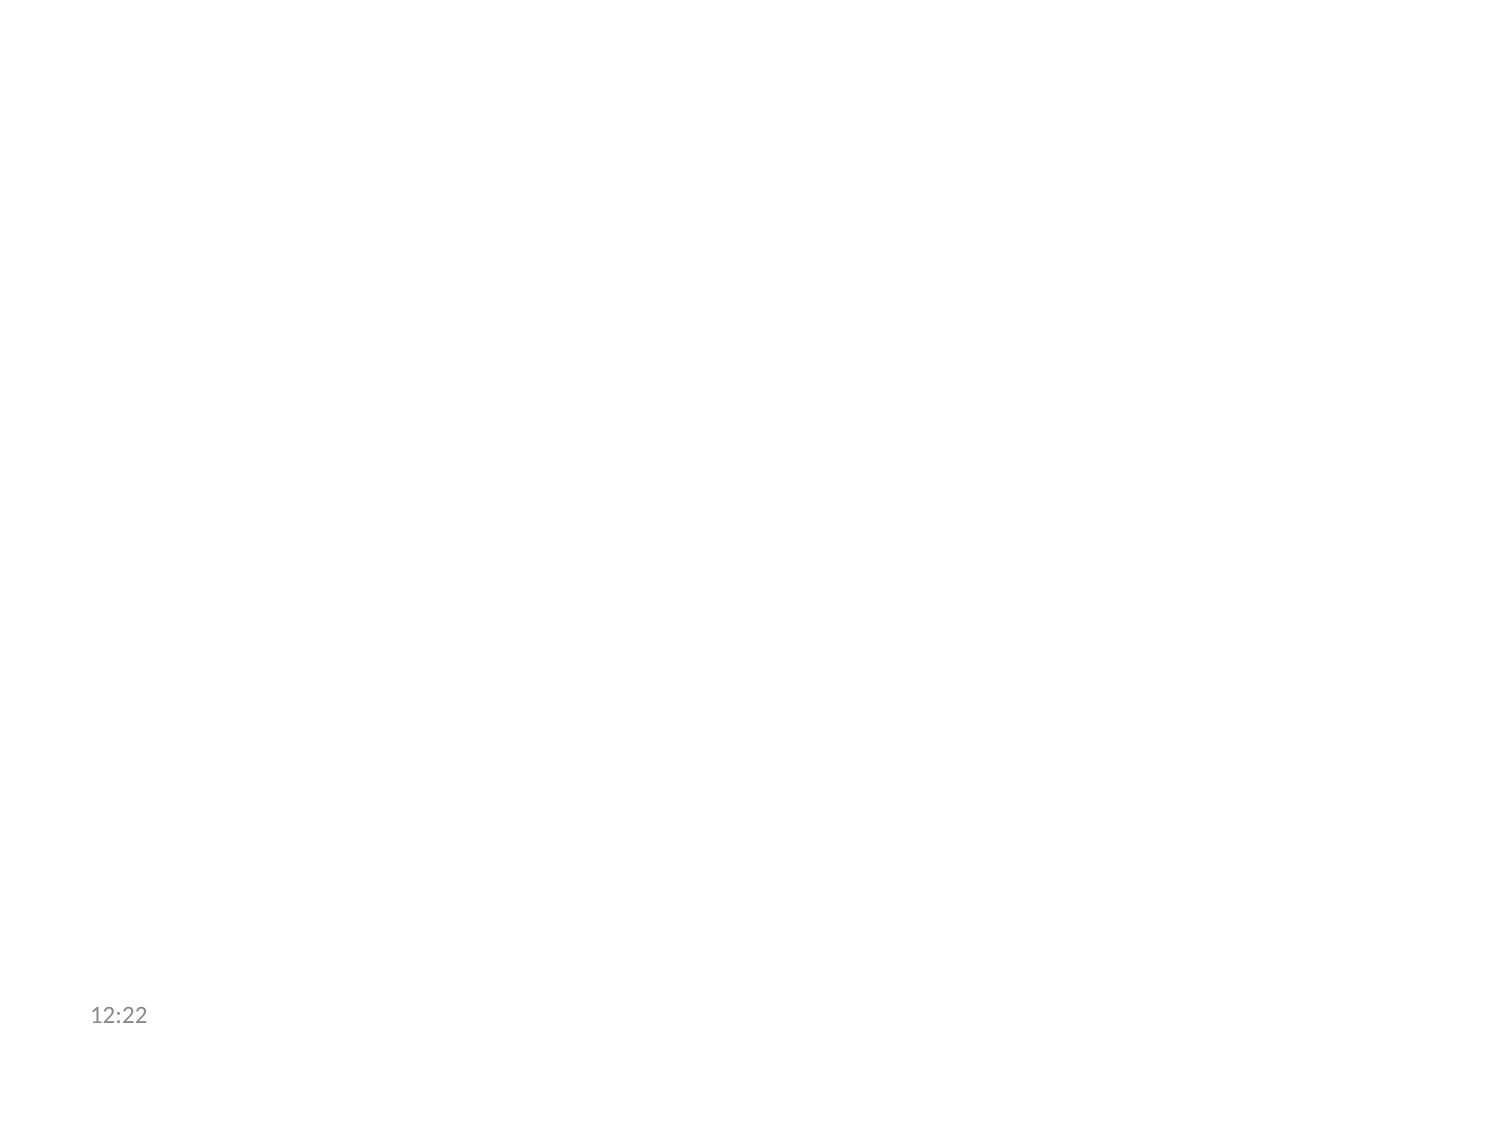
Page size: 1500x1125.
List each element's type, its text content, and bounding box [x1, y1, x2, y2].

text_box 15:35 [75, 983, 425, 1044]
